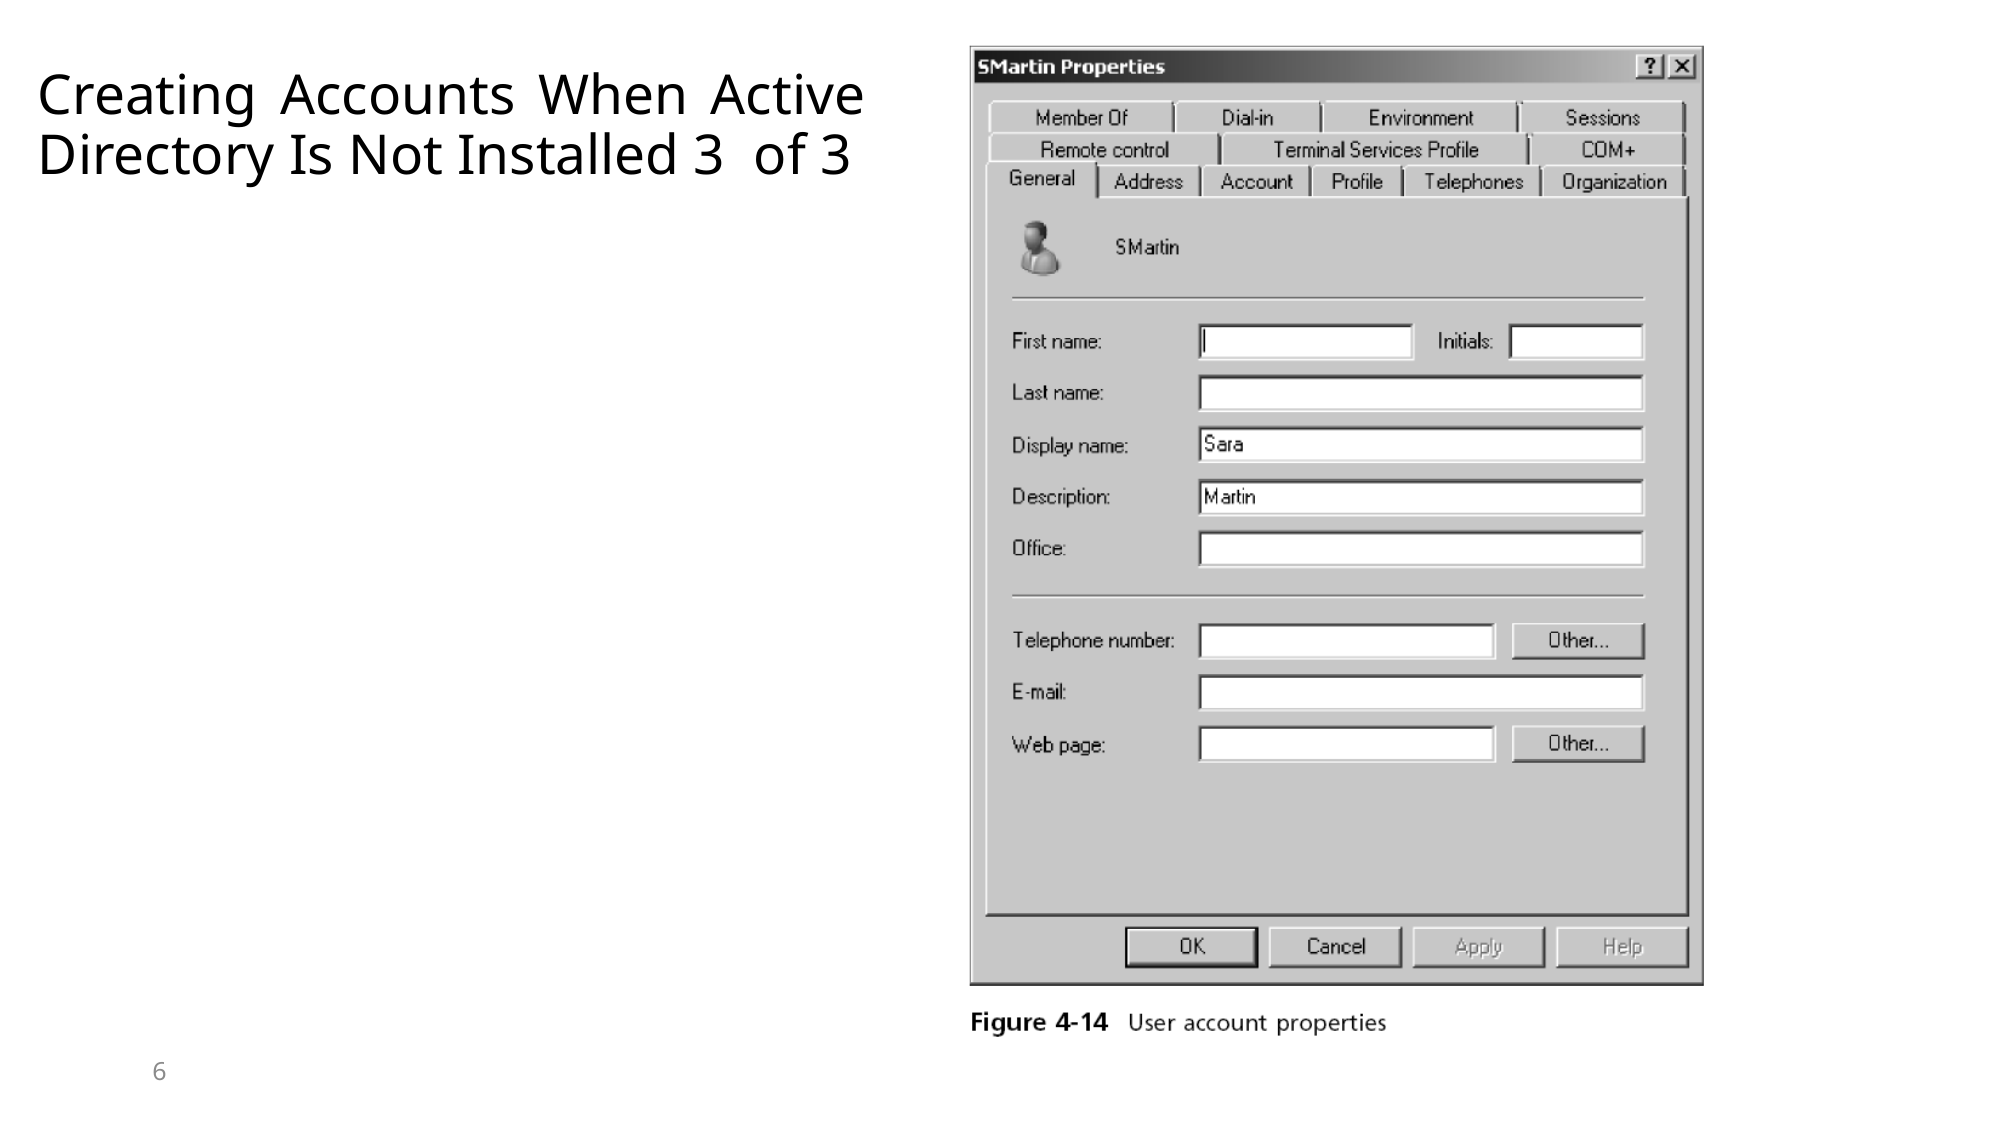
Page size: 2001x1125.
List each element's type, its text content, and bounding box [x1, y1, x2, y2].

picture [965, 41, 1710, 1043]
title Creating Accounts When Active Directory Is Not Installed 3 of 3 [22, 33, 882, 221]
slide_number 6 [137, 1042, 588, 1103]
